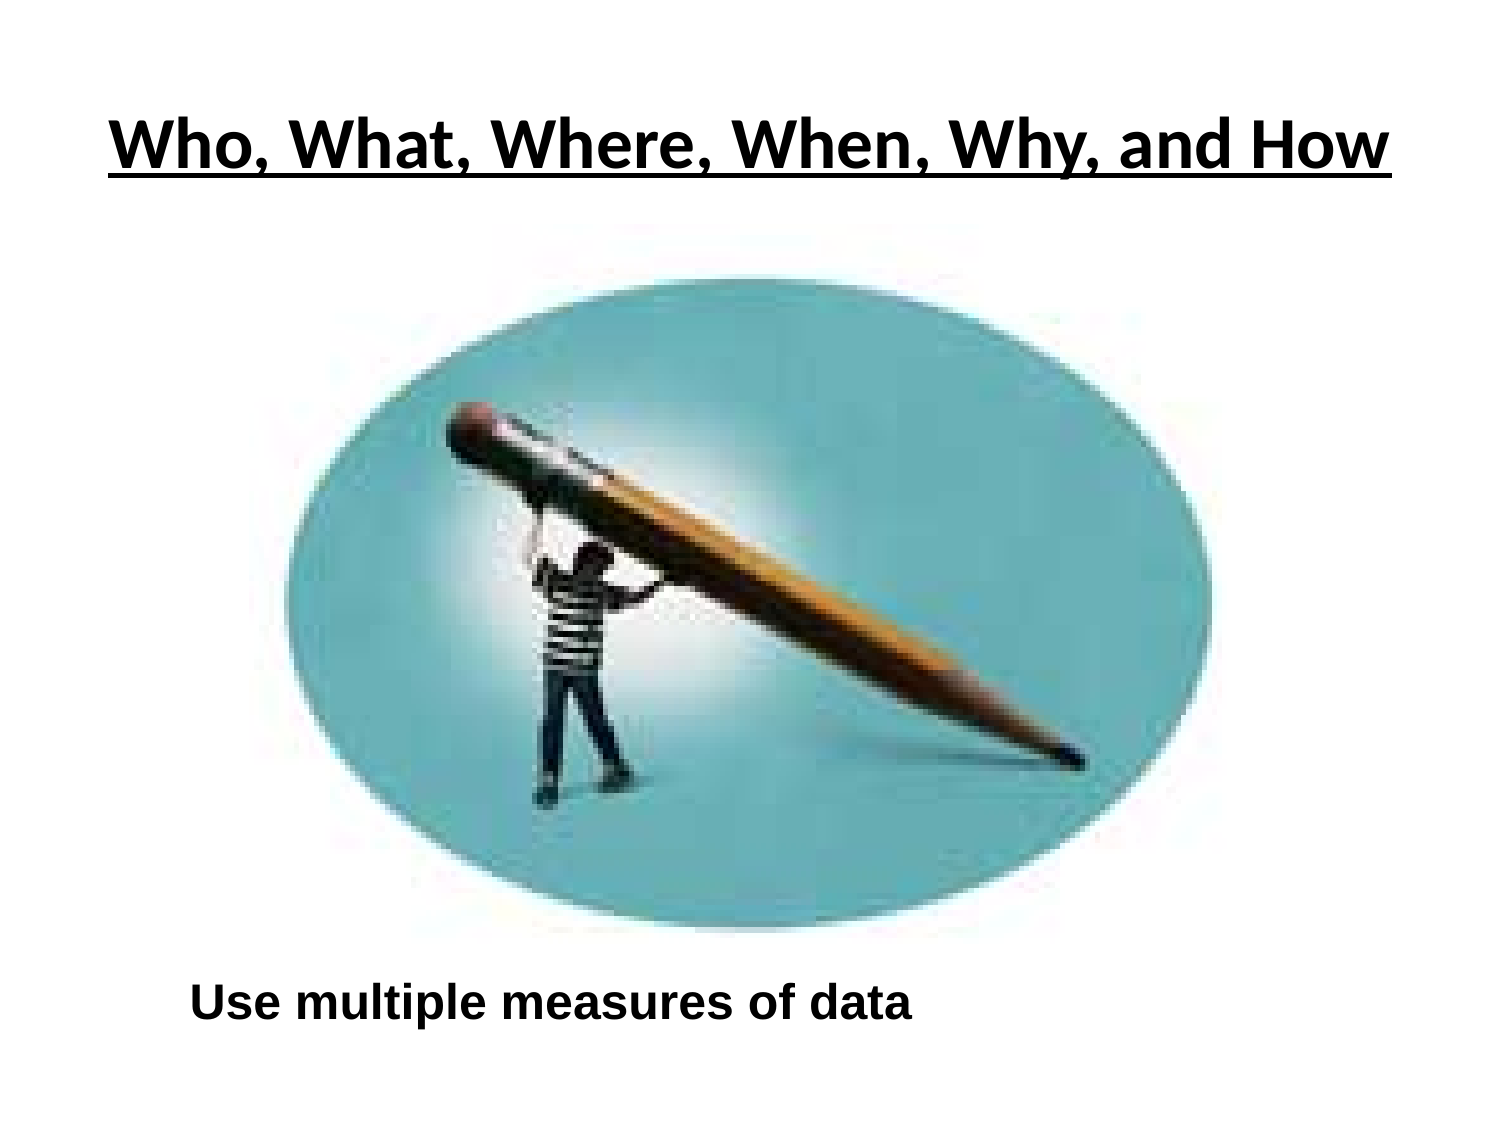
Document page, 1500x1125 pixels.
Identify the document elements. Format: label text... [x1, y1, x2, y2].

title Who, What, Where, When, Why, and How [74, 44, 1426, 233]
text_box Use multiple measures of data [174, 962, 1438, 1038]
picture [249, 224, 1263, 1001]
